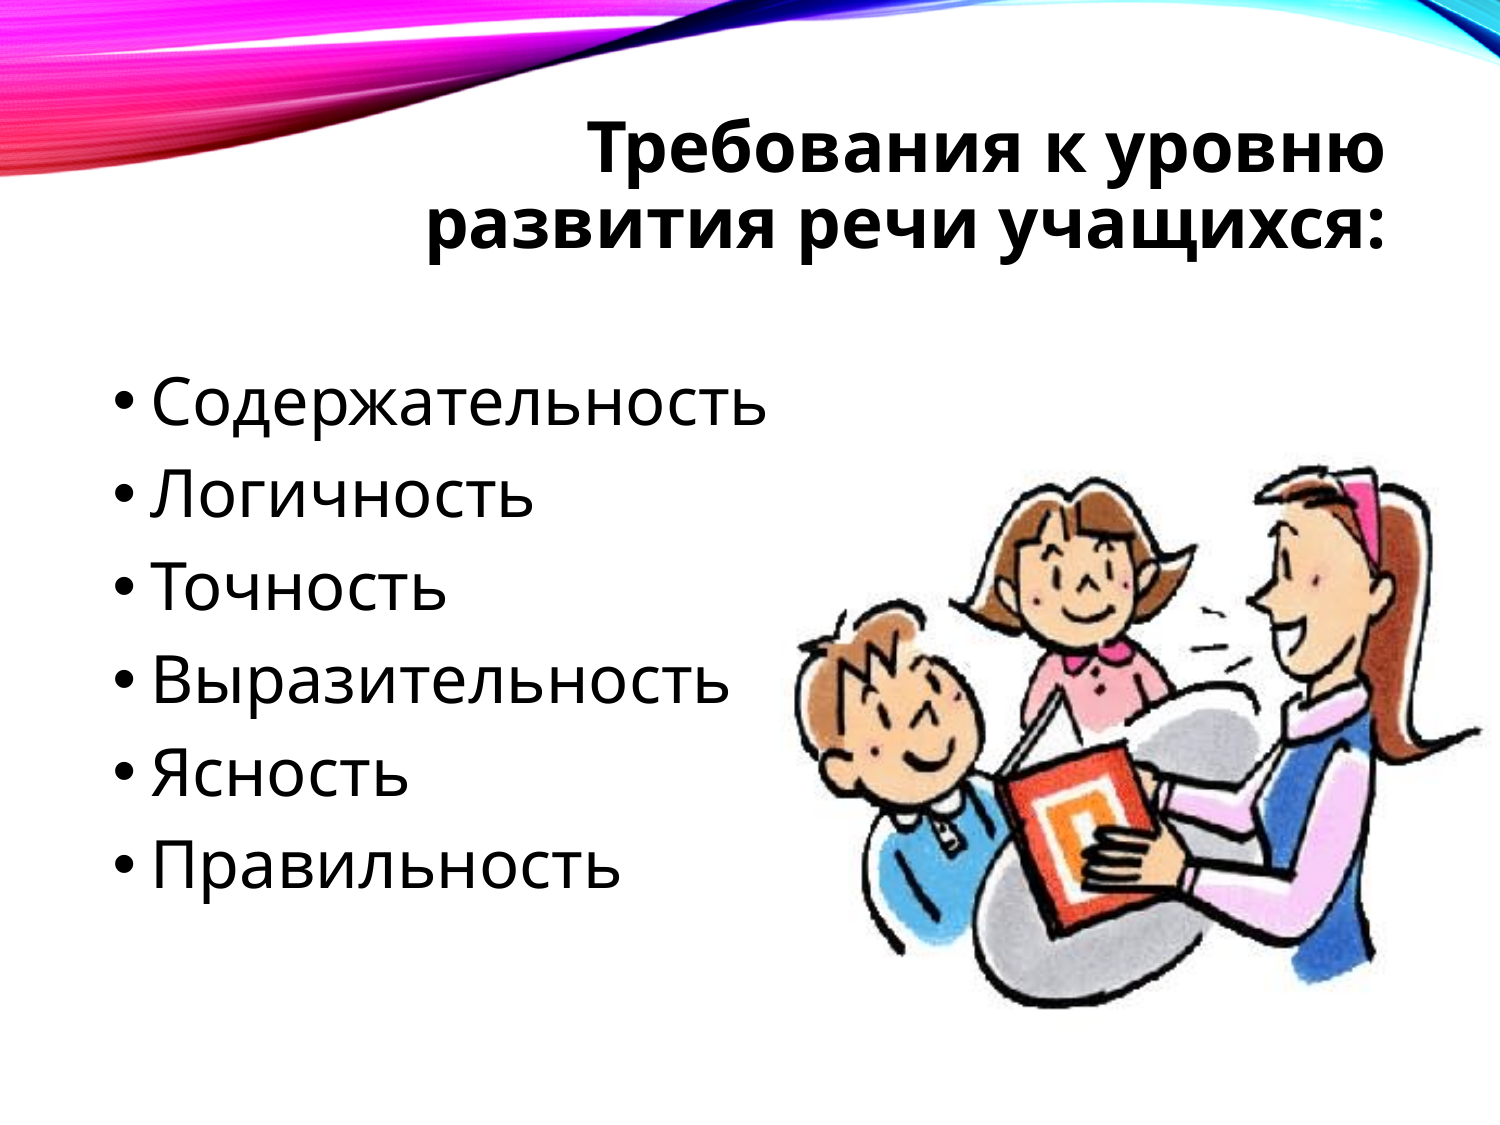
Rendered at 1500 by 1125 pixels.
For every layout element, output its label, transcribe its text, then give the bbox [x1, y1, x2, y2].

list Содержательность Логичность Точность Выразительность Ясность Правильность [97, 360, 1403, 1028]
picture [0, 0, 1500, 178]
picture [780, 436, 1496, 1029]
title Требования к уровню развития речи учащихся: [356, 81, 1403, 294]
